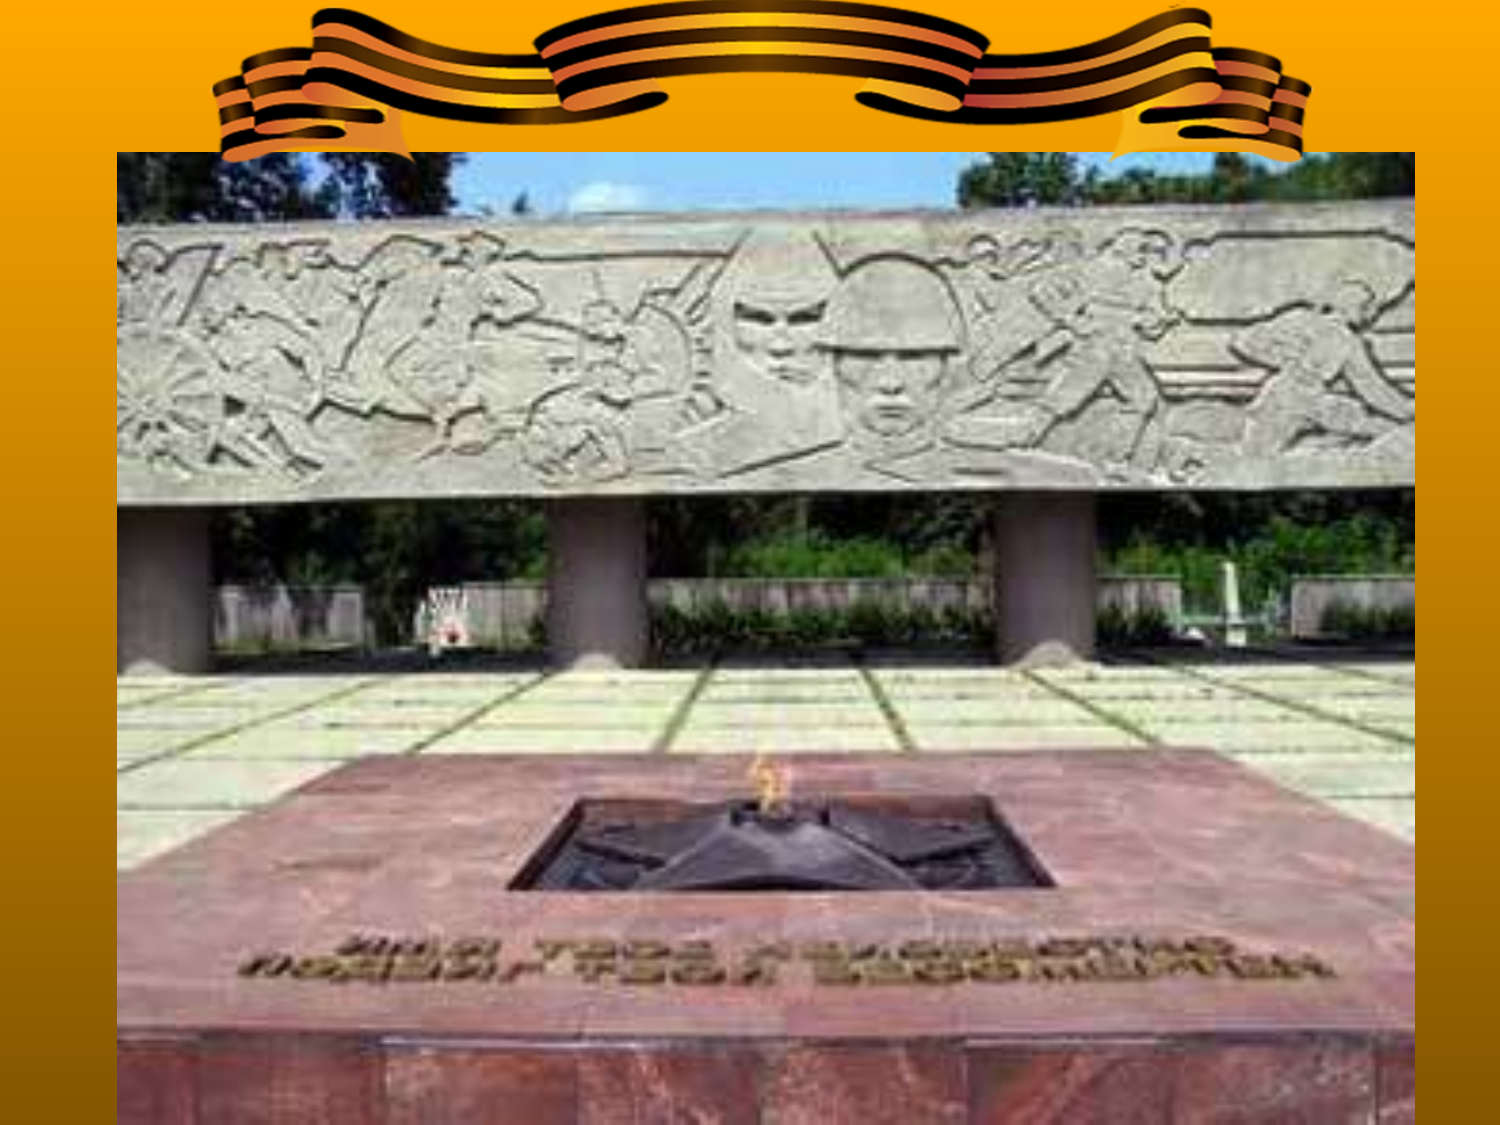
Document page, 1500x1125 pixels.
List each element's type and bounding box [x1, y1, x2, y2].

list [116, 152, 1415, 1125]
picture [128, 0, 1380, 223]
